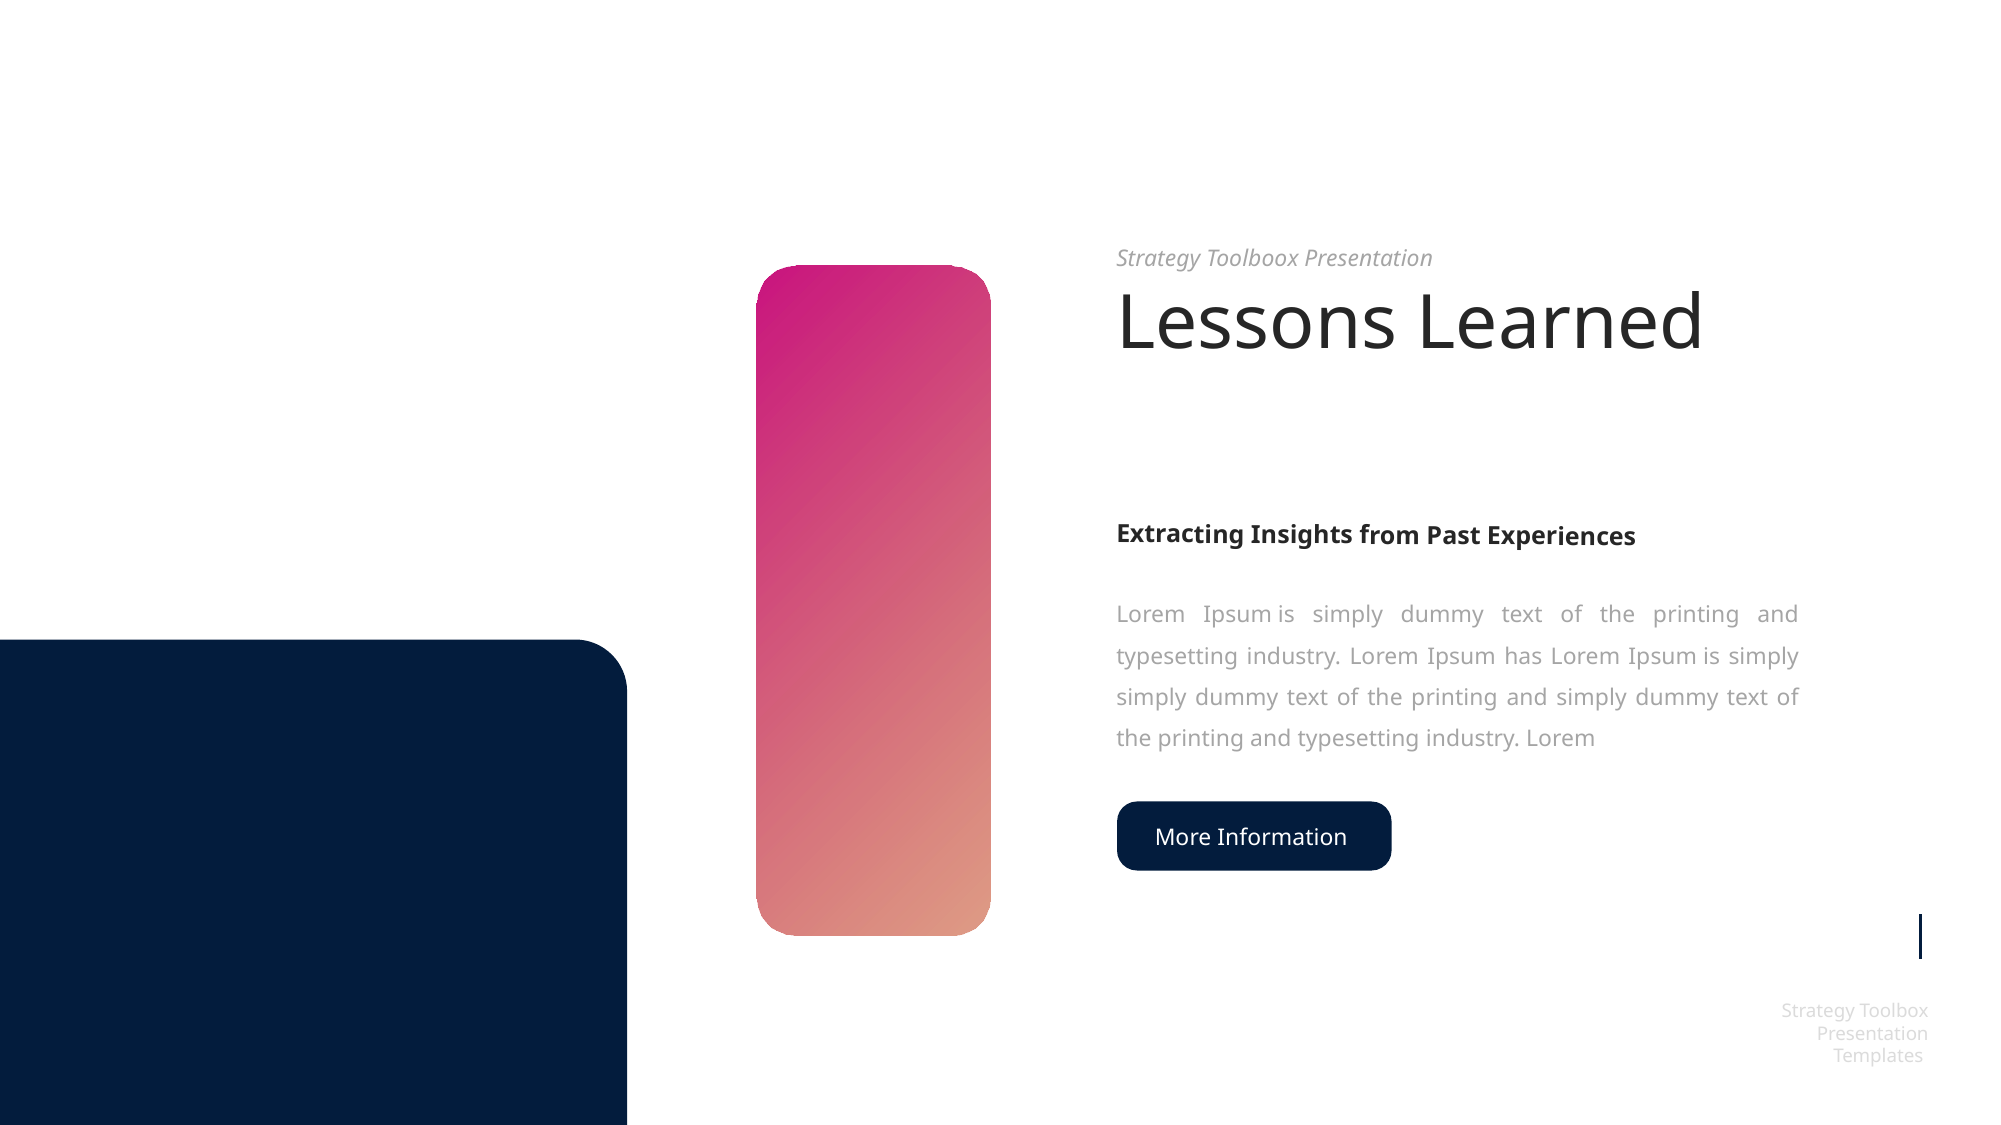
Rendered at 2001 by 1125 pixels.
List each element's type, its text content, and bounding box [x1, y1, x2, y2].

text_box Strategy Toolboox Presentation [1101, 222, 1500, 279]
text_box Lessons Learned [1101, 266, 1907, 371]
text_box Strategy Toolbox Presentation Templates [1716, 991, 1943, 1074]
text_box Lorem Ipsum is simply dummy text of the printing and typesetting industry. Lorem Ipsum has Lorem Ipsum is simply simply dummy text of the printing and simply dummy text of the printing and typesetting industry. Lorem [1101, 578, 1815, 759]
picture [0, 150, 991, 995]
text_box Extracting Insights from Past Experiences [1101, 510, 1750, 559]
text_box More Information [1115, 800, 1393, 872]
